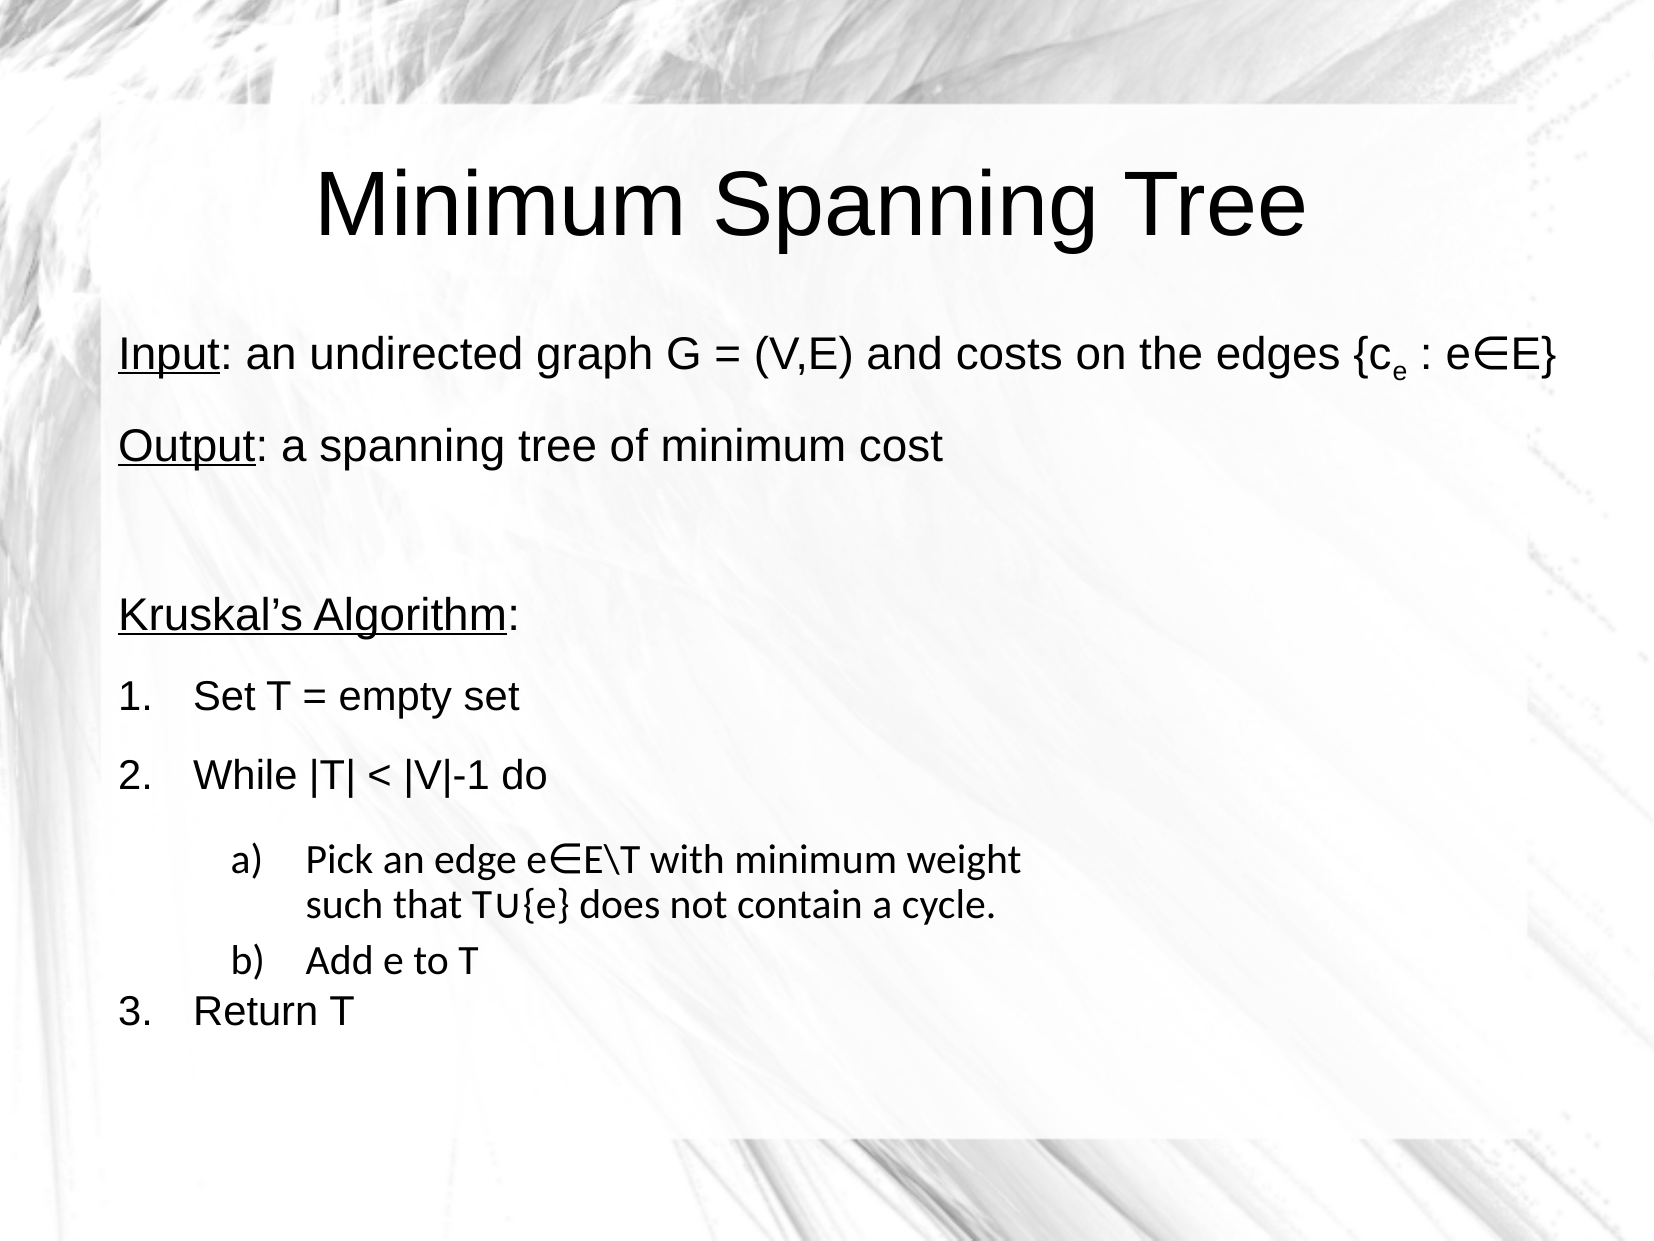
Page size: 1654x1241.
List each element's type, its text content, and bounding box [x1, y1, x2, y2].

title Minimum Spanning Tree [118, 93, 1506, 299]
picture [0, 0, 1654, 1241]
list Input: an undirected graph G = (V,E) and costs on the edges {ce : e∈E} Output: a spanning tree of minimum cost Kruskal’s Algorithm: Set T = empty set While |T| < |V|-1 do Pick an edge e∈E\T with minimum weight such that T∪{e} does not contain a cycle. Add e to T Return T [118, 319, 1571, 1109]
